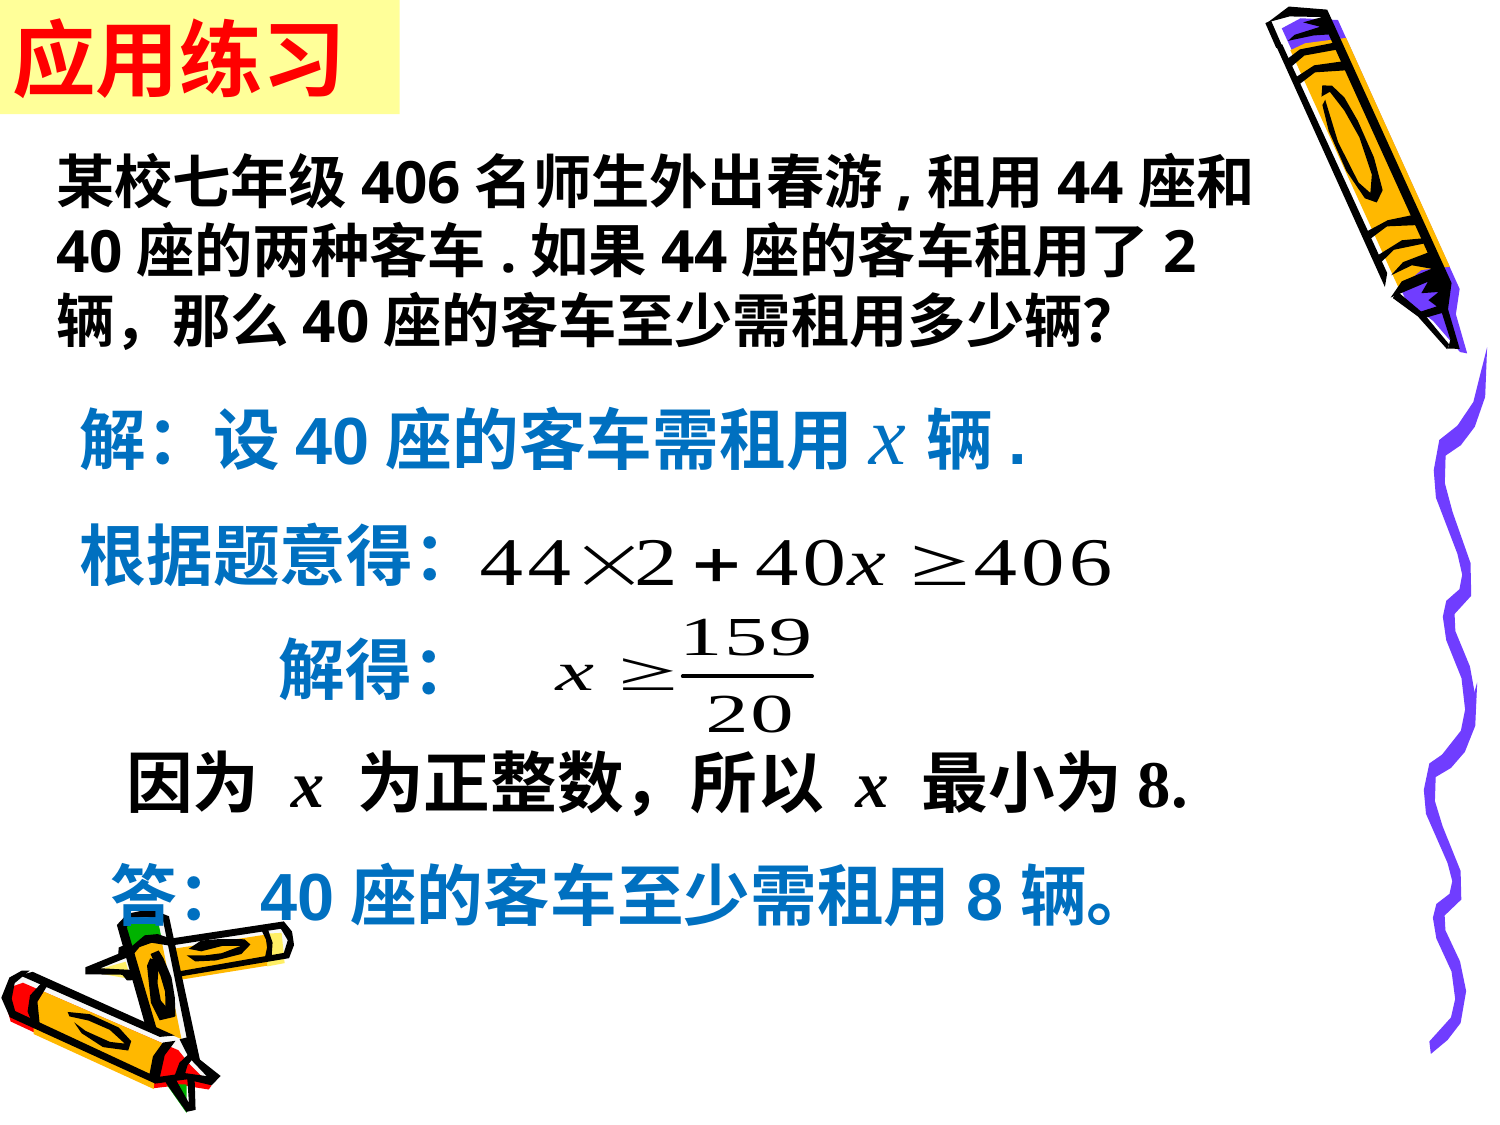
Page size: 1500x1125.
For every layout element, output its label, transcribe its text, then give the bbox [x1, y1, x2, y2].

text_box 某校七年级406名师生外出春游,租用44座和40座的两种客车.如果44座的客车租用了2辆，那么40座的客车至少需租用多少辆？ [41, 137, 1338, 362]
text_box 应用练习 [0, 1, 400, 115]
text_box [64, 373, 1301, 975]
